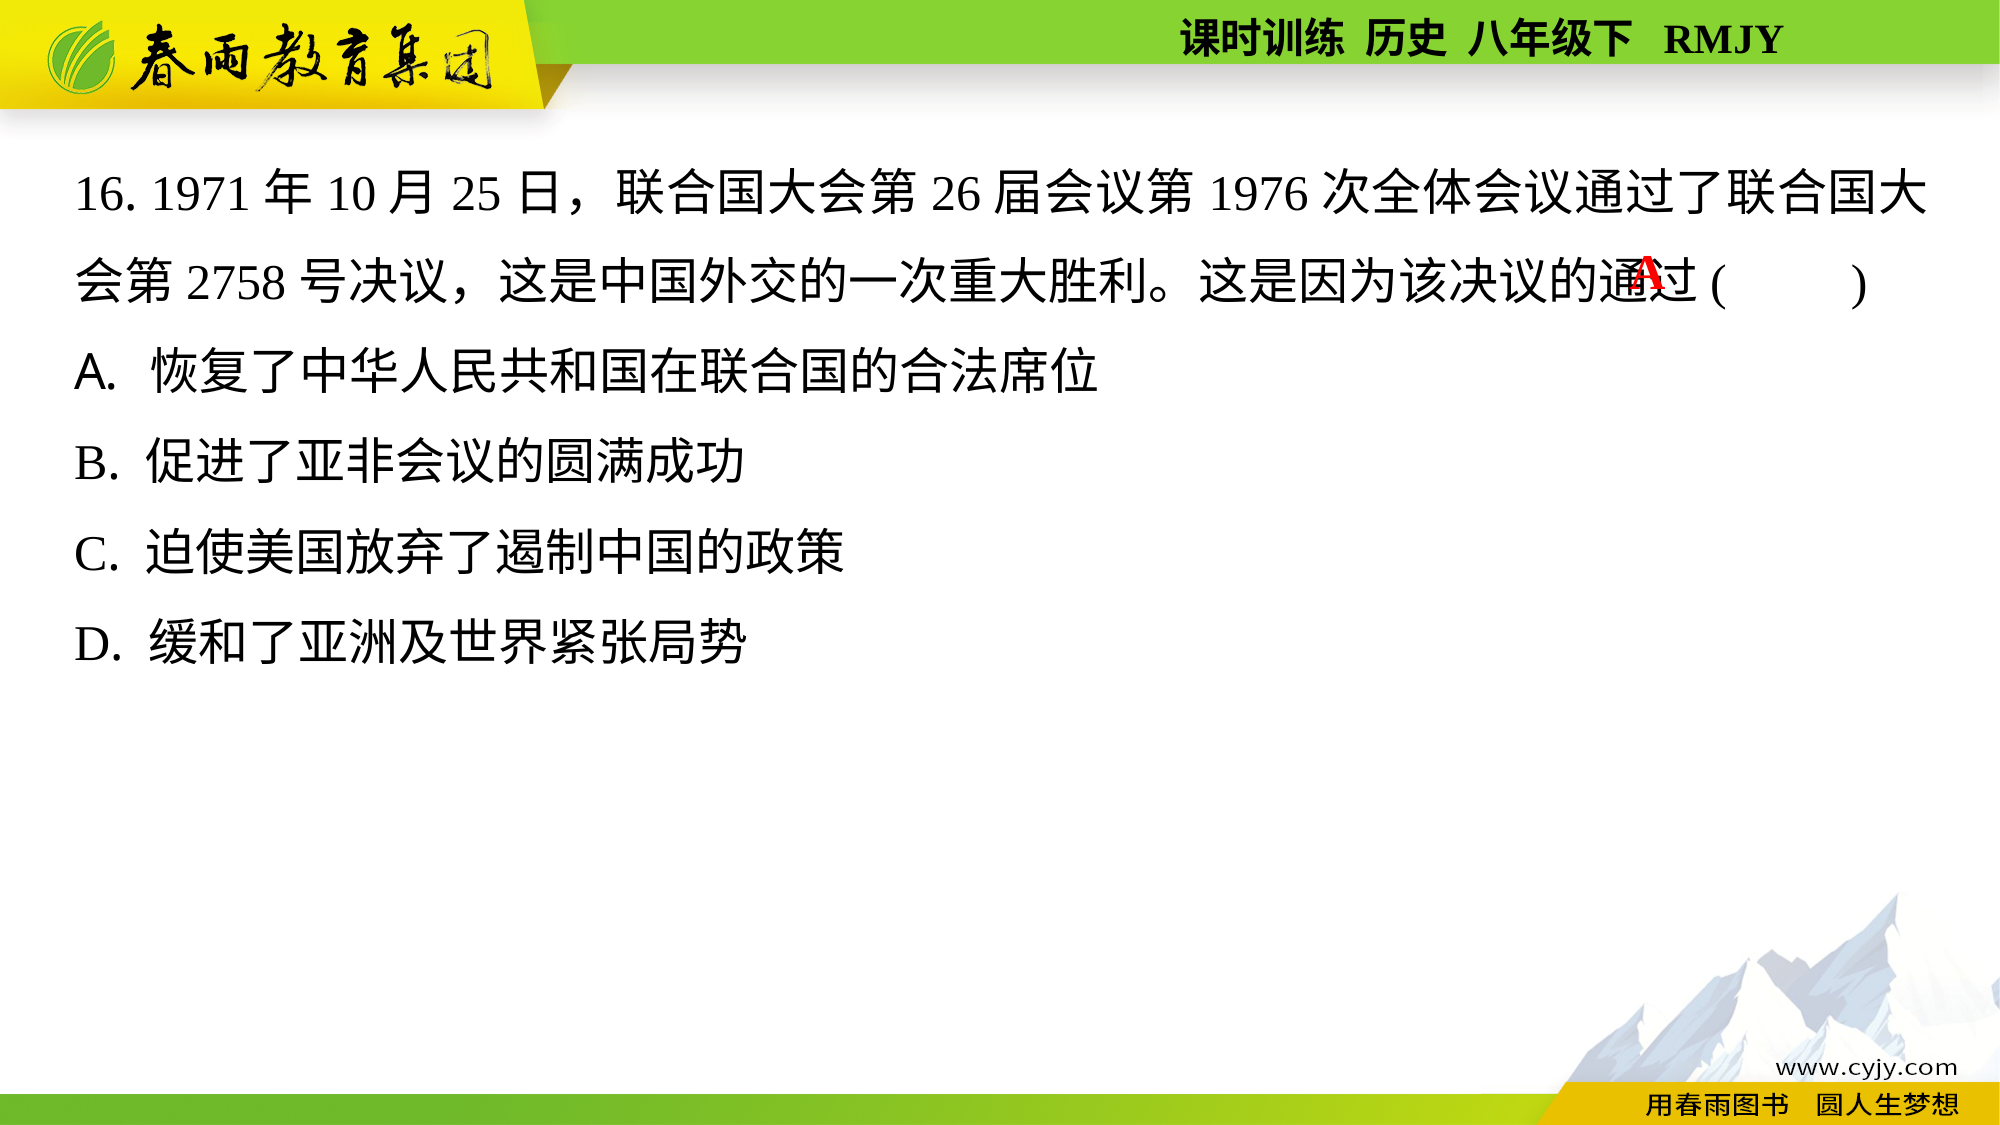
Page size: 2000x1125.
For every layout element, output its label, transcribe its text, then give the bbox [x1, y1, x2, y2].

text_box A [1614, 231, 1681, 307]
list 16. 1971年10月25日，联合国大会第26届会议第1976次全体会议通过了联合国大会第2758号决议，这是中国外交的一次重大胜利。这是因为该决议的通过( ) 恢复了中华人民共和国在联合国的合法席位 B. 促进了亚非会议的圆满成功 C. 迫使美国放弃了遏制中国的政策 D. 缓和了亚洲及世界紧张局势 [59, 122, 1944, 672]
picture [0, 0, 2000, 1125]
